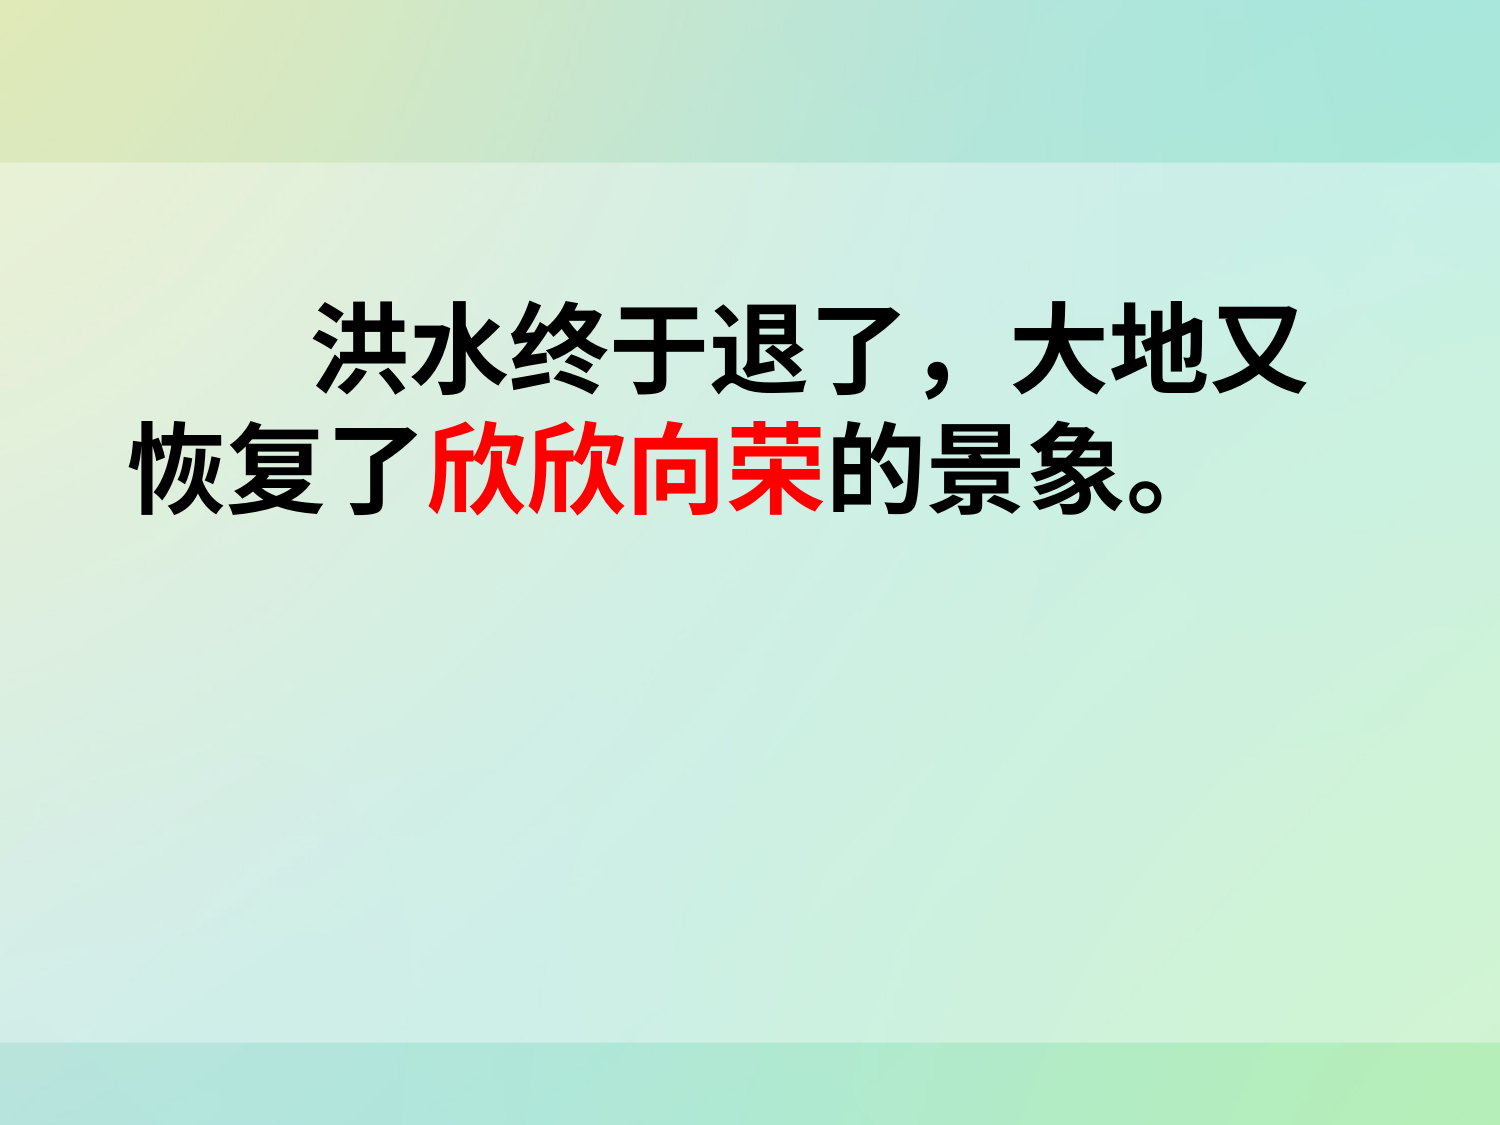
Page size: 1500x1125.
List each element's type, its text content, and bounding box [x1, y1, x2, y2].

text_box 洪水终于退了，大地又恢复了欣欣向荣的景象。 [111, 279, 1400, 534]
picture [0, 0, 1500, 162]
picture [0, 1043, 1500, 1125]
